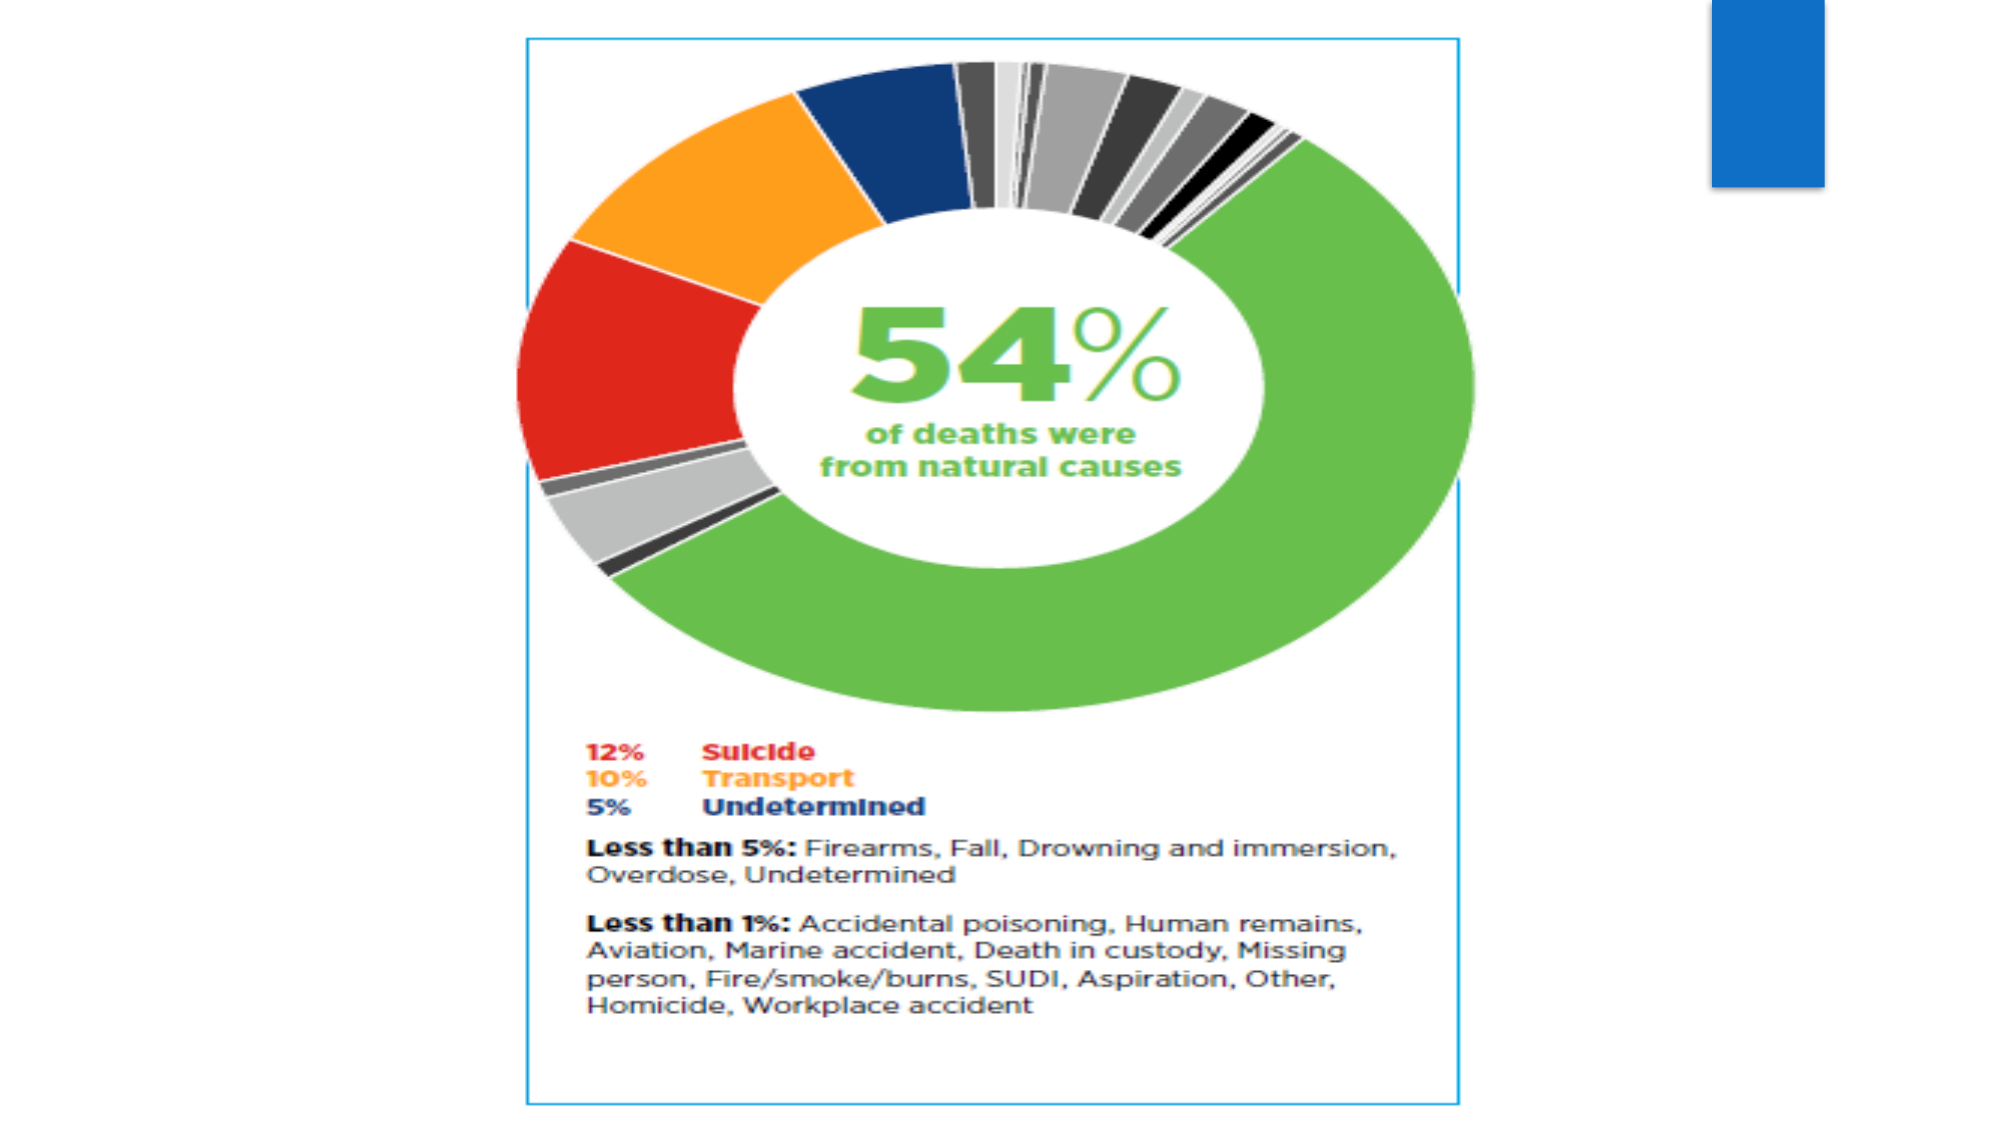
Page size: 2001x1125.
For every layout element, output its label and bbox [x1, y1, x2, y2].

picture [500, 22, 1500, 1122]
